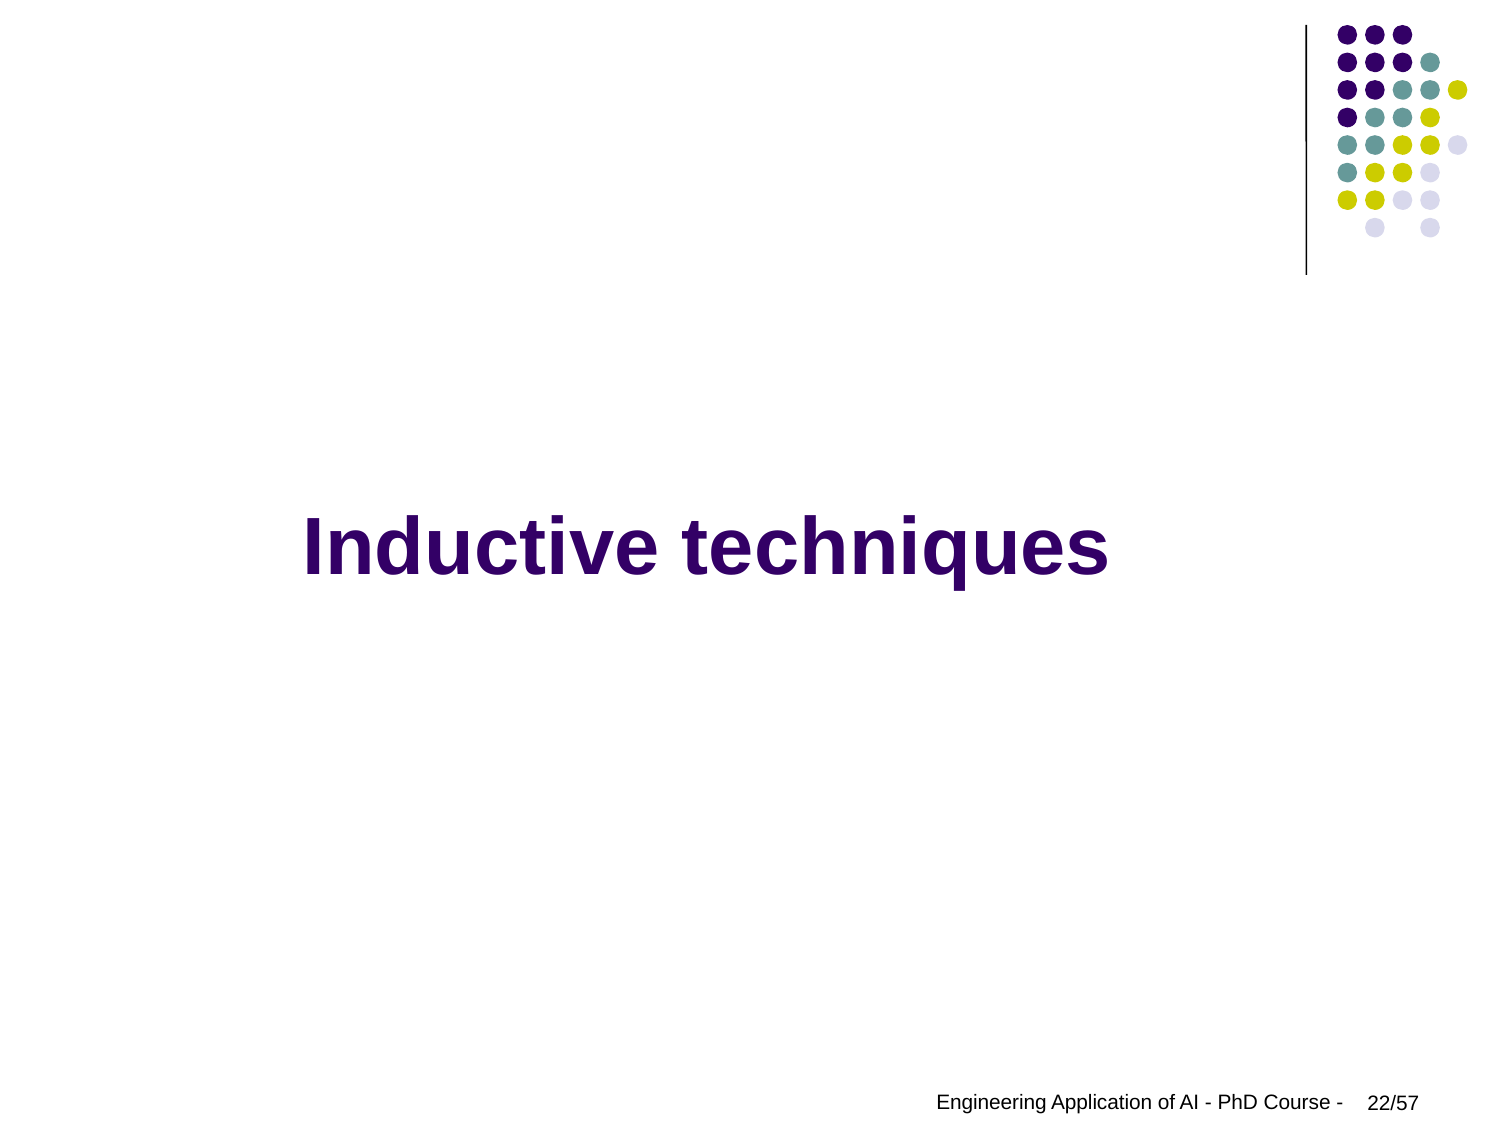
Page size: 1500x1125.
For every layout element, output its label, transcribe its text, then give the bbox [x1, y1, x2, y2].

footer Engineering Application of AI - PhD Course - [855, 1080, 1365, 1125]
title Inductive techniques [88, 385, 1327, 599]
slide_number 22/57 [1352, 1082, 1448, 1125]
